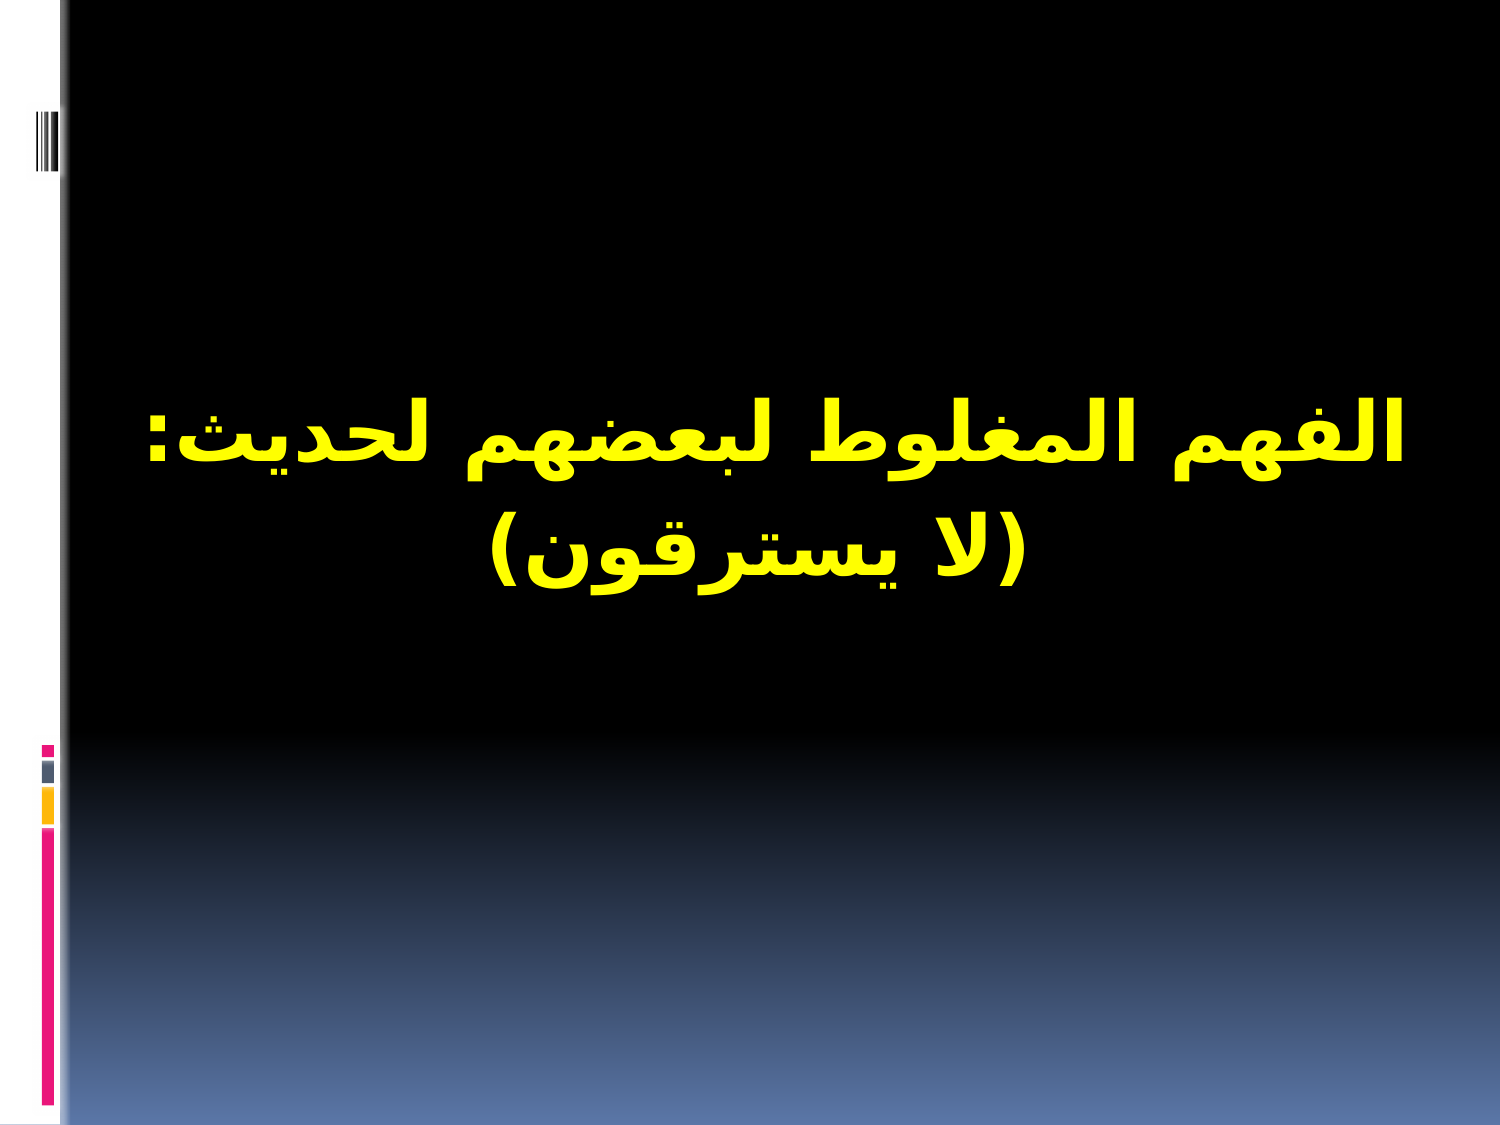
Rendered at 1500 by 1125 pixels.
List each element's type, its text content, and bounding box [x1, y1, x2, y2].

list الفهم المغلوط لبعضهم لحديث: (لا يسترقون) [93, 46, 1425, 1055]
